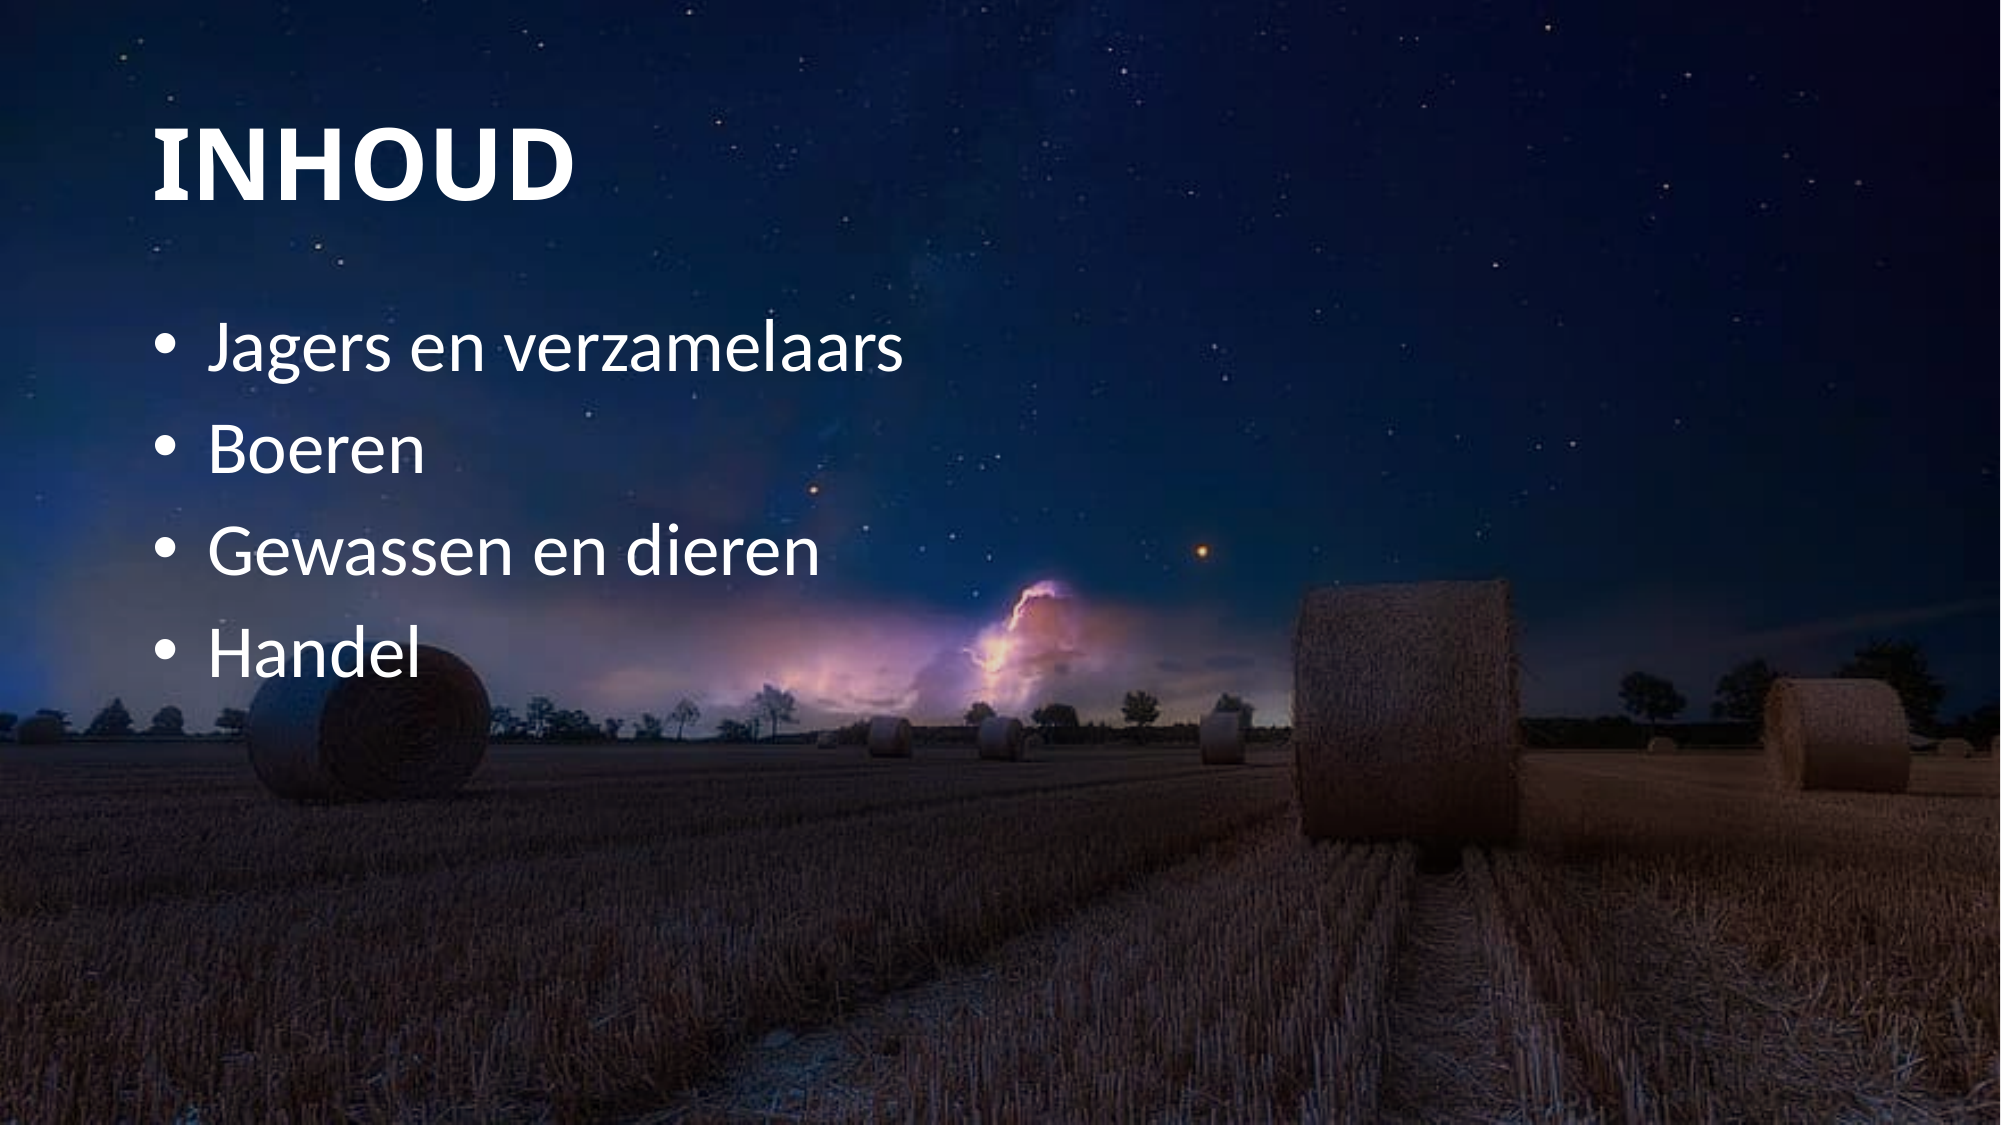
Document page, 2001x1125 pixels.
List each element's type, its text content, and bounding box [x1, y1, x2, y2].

title INHOUD [137, 59, 1863, 278]
picture [0, 0, 2001, 1125]
list Jagers en verzamelaars Boeren Gewassen en dieren Handel [137, 299, 1863, 1014]
